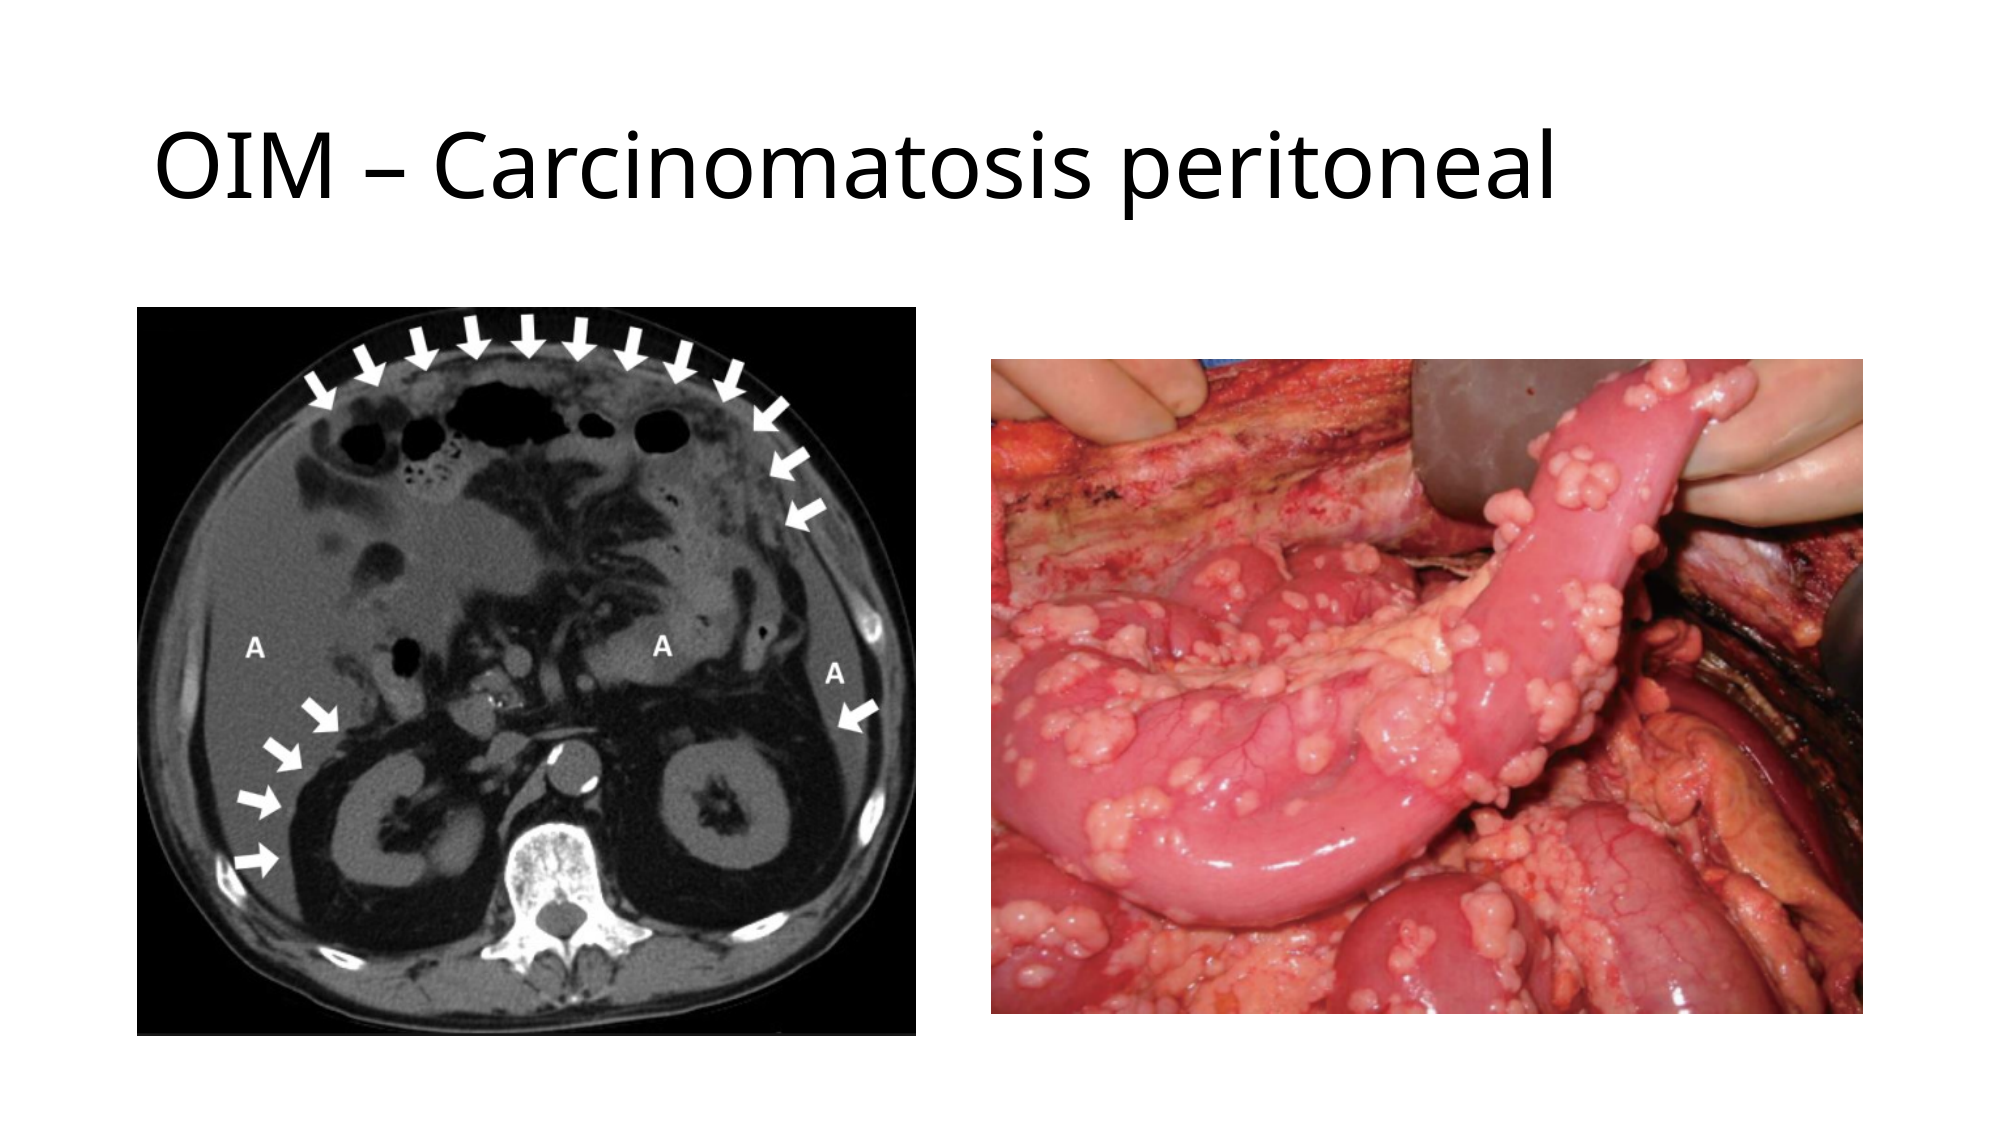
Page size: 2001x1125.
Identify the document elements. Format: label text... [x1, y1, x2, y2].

title OIM – Carcinomatosis peritoneal [137, 59, 1863, 278]
picture [990, 359, 1863, 1014]
picture [137, 307, 916, 1036]
